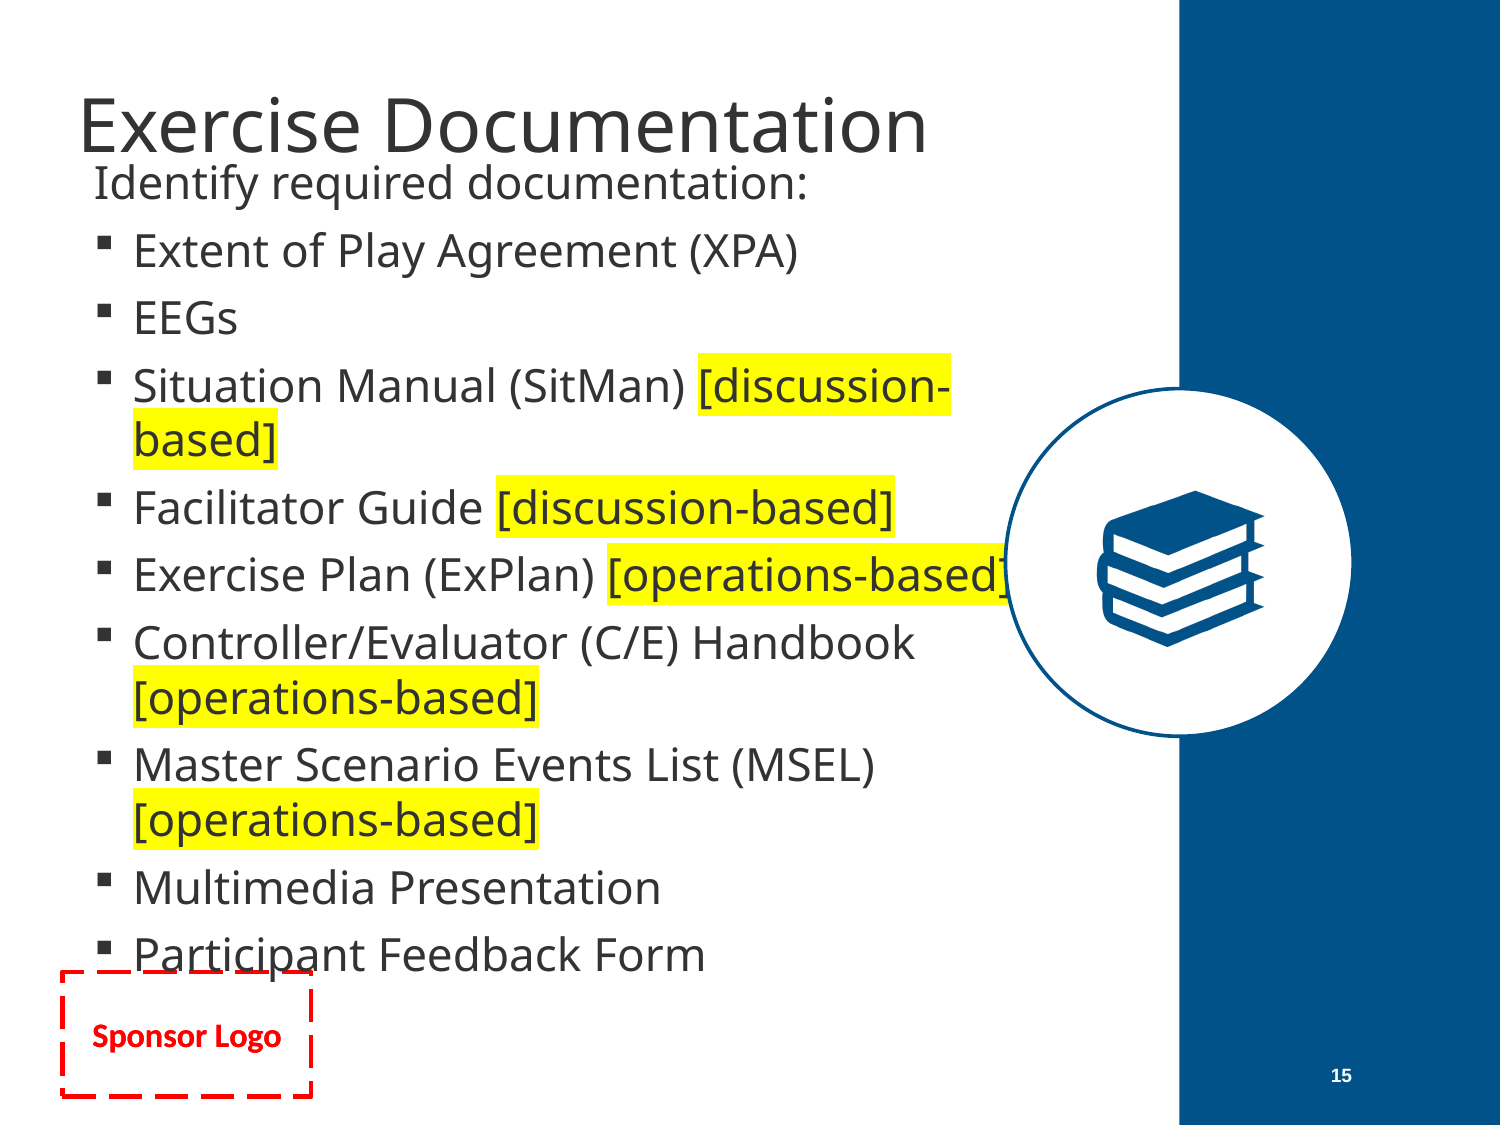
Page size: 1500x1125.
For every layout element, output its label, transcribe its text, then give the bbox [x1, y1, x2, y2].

list Identify required documentation: Extent of Play Agreement (XPA) EEGs Situation Manual (SitMan) [discussion-based] Facilitator Guide [discussion-based] Exercise Plan (ExPlan) [operations-based] Controller/Evaluator (C/E) Handbook [operations-based] Master Scenario Events List (MSEL) [operations-based] Multimedia Presentation Participant Feedback Form [79, 172, 1033, 963]
slide_number 15 [1242, 1052, 1368, 1098]
text_box [1177, 0, 1500, 1125]
text_box [1003, 386, 1356, 739]
picture [1086, 474, 1275, 663]
title Exercise Documentation [62, 72, 1045, 173]
